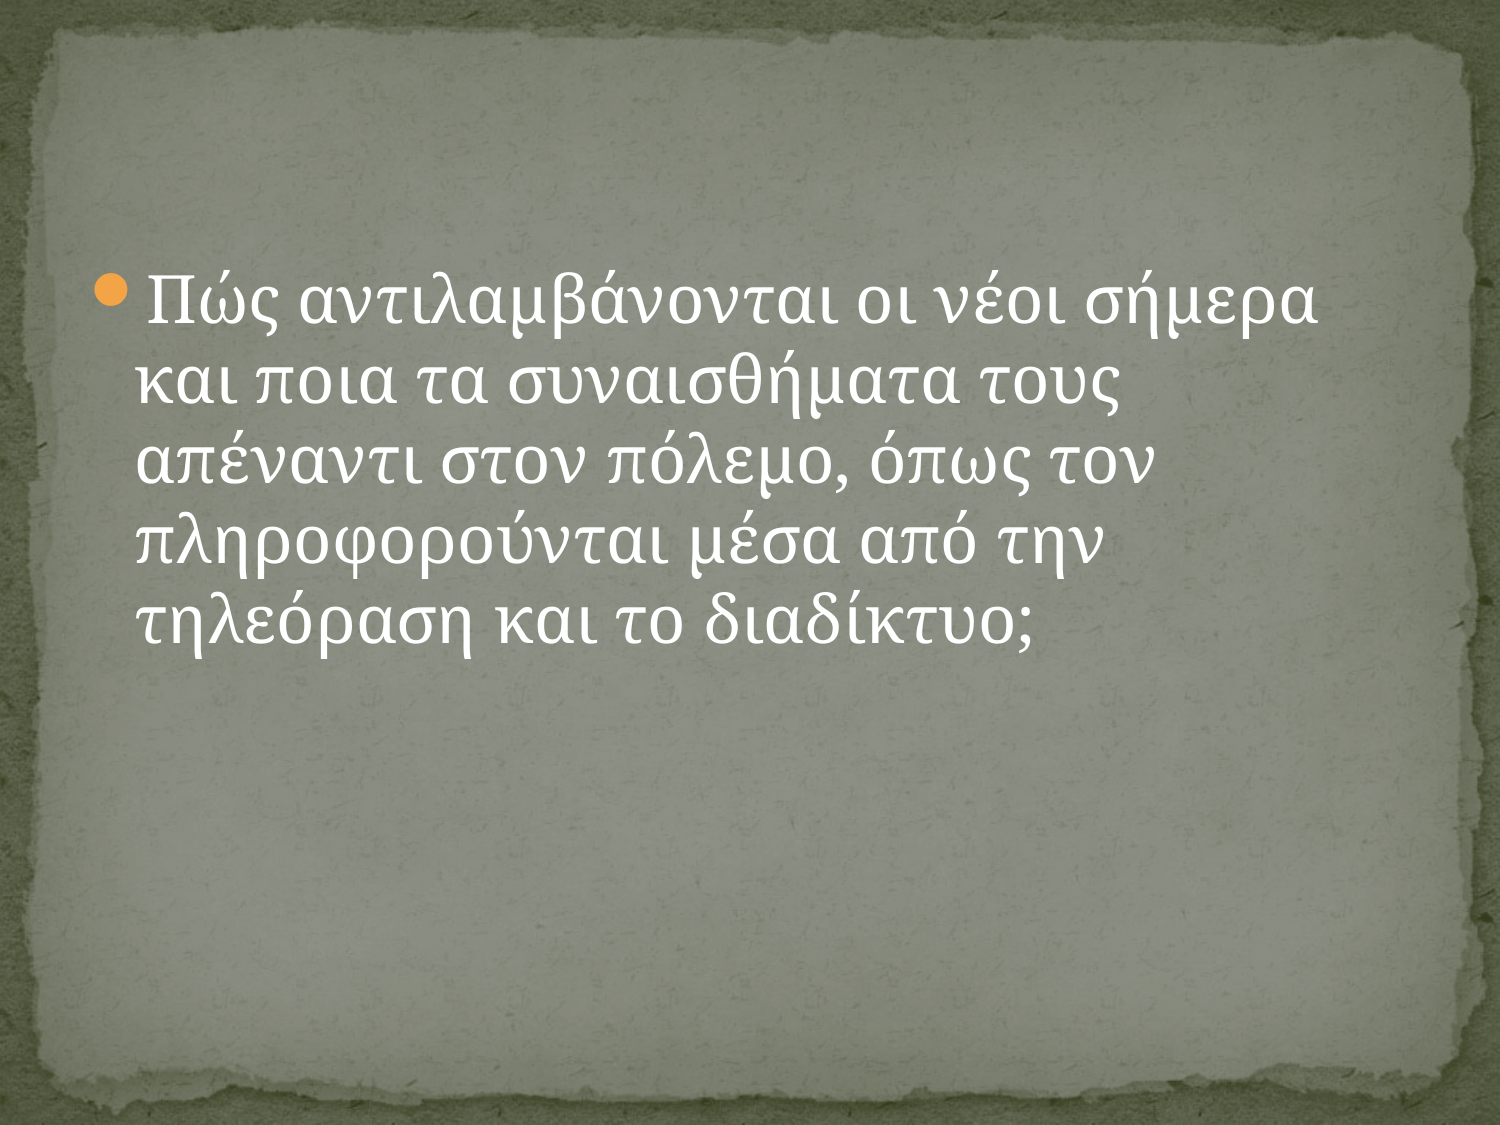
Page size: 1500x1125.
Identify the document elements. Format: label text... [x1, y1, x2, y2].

list Πώς αντιλαμβάνονται οι νέοι σήμερα και ποια τα συναισθήματα τους απέναντι στον πόλεμο, όπως τον πληροφορούνται μέσα από την τηλεόραση και το διαδίκτυο; [75, 249, 1425, 1000]
